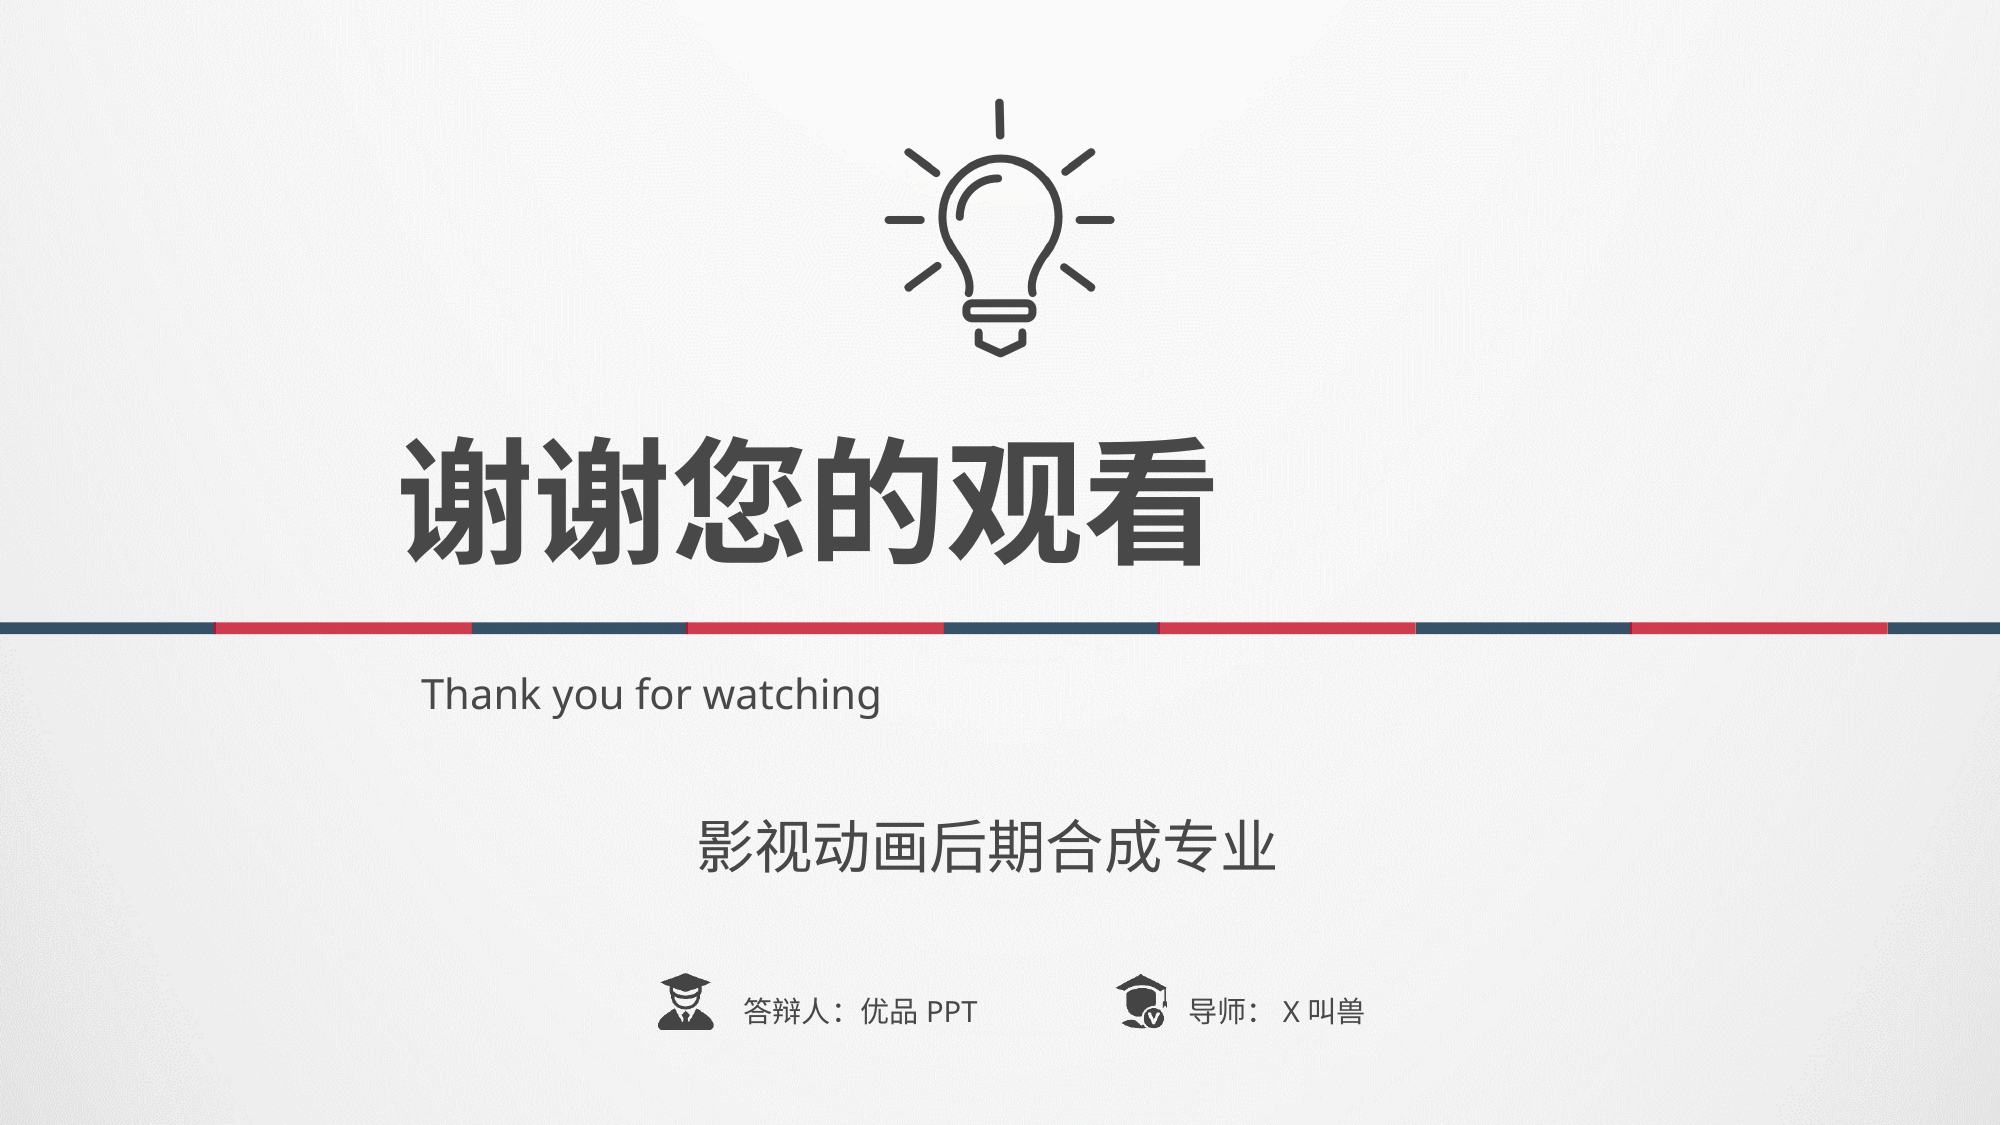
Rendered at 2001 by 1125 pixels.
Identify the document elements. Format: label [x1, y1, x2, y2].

text_box [0, 622, 2000, 635]
picture [0, 635, 2000, 1125]
picture [0, 0, 2000, 622]
